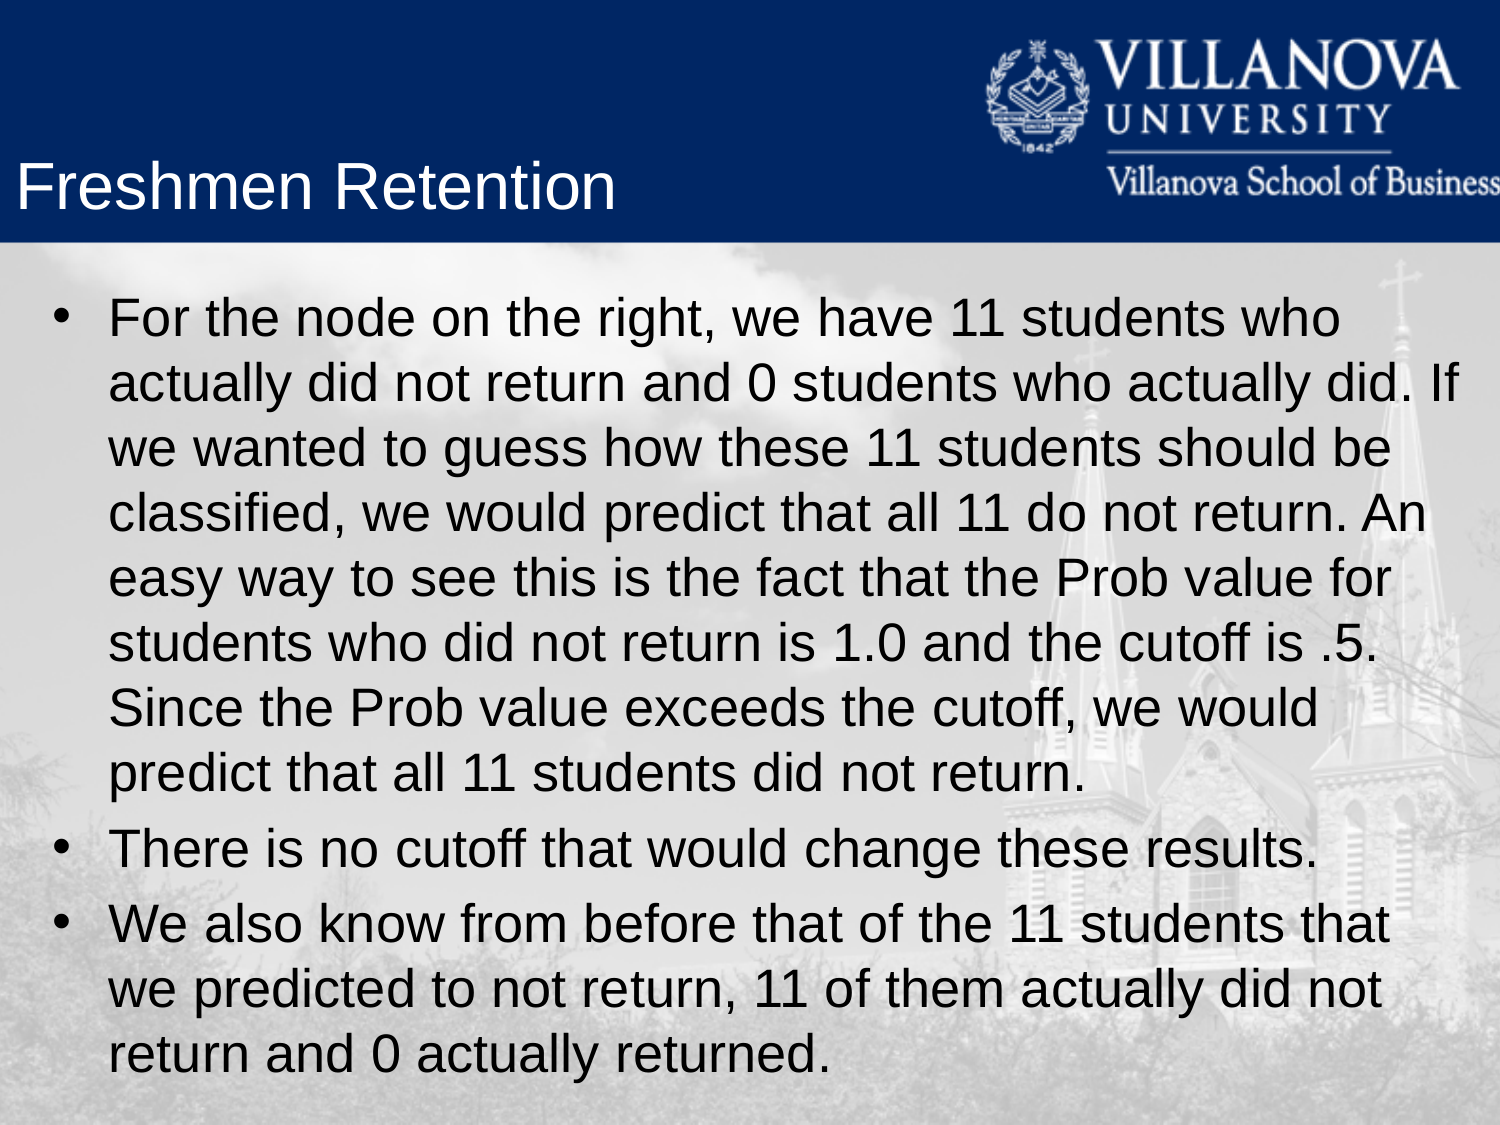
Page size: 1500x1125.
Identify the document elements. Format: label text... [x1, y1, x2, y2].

text_box Freshmen Retention [0, 50, 1350, 238]
list For the node on the right, we have 11 students who actually did not return and 0 students who actually did. If we wanted to guess how these 11 students should be classified, we would predict that all 11 do not return. An easy way to see this is the fact that the Prob value for students who did not return is 1.0 and the cutoff is .5. Since the Prob value exceeds the cutoff, we would predict that all 11 students did not return. There is no cutoff that would change these results. We also know from before that of the 11 students that we predicted to not return, 11 of them actually did not return and 0 actually returned. [37, 275, 1488, 1013]
picture [0, 0, 1500, 1125]
